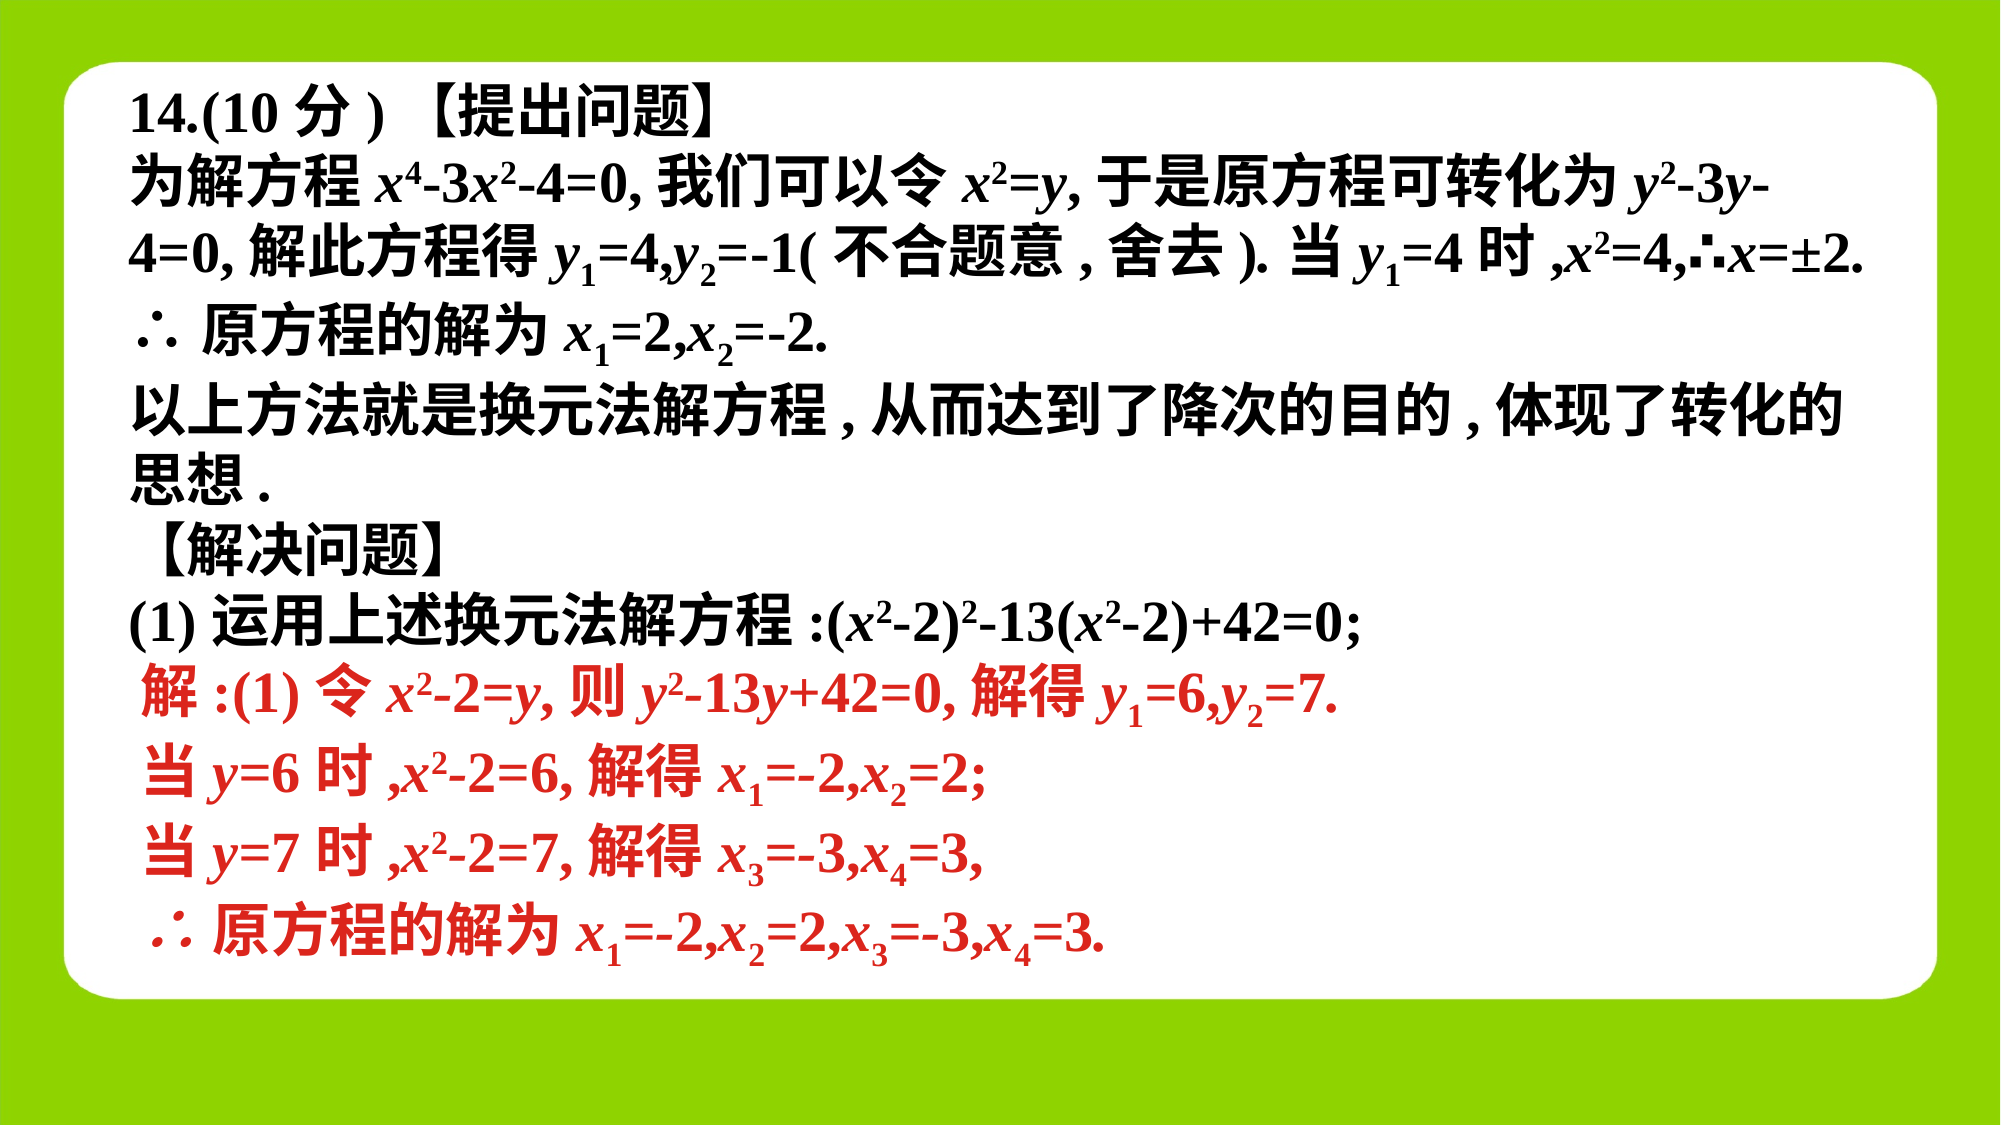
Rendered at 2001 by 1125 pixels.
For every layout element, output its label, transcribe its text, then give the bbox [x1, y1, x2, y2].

text_box 14.(10分)【提出问题】 为解方程x4-3x2-4=0,我们可以令x2=y,于是原方程可转化为y2-3y-4=0,解此方程得y1=4,y2=-1(不合题意,舍去).当y1=4时,x2=4,∴x=±2. ∴原方程的解为x1=2,x2=-2. 以上方法就是换元法解方程,从而达到了降次的目的,体现了转化的思想. 【解决问题】 (1)运用上述换元法解方程:(x2-2)2-13(x2-2)+42=0; [114, 66, 1886, 661]
picture [0, 0, 2001, 1125]
